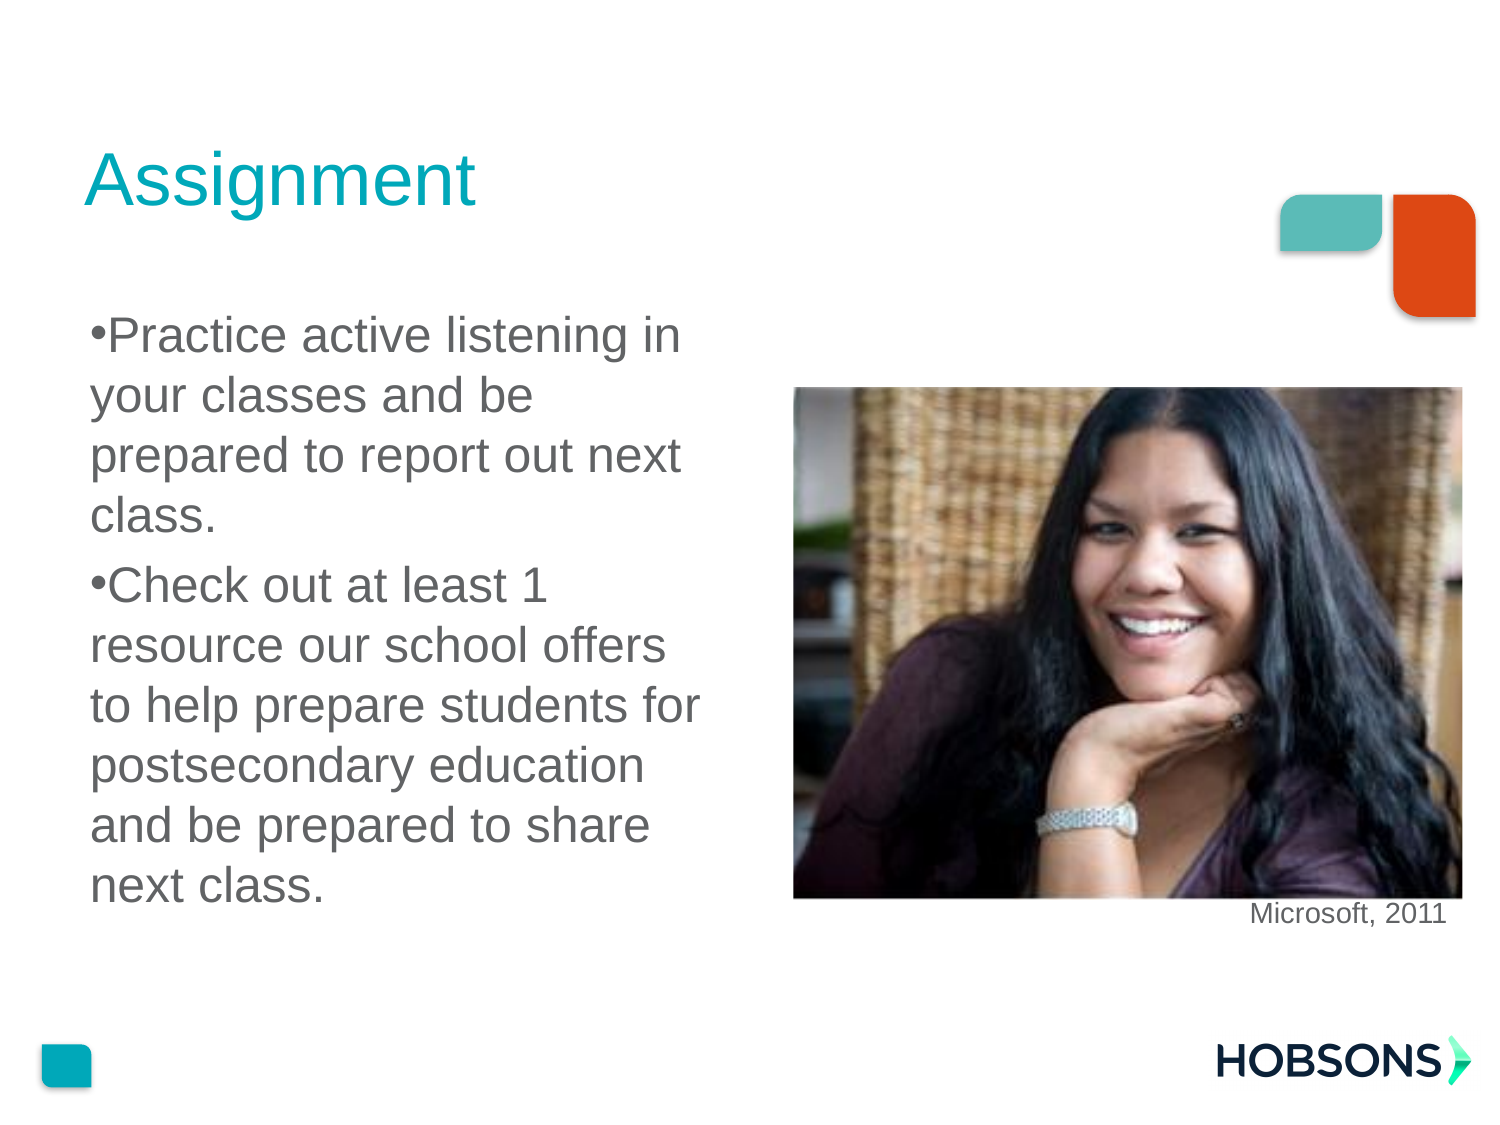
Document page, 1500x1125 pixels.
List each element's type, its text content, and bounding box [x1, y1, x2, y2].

list Practice active listening in your classes and be prepared to report out next class. Check out at least 1 resource our school offers to help prepare students for postsecondary education and be prepared to share next class. [75, 295, 750, 1038]
title Assignment [69, 48, 1239, 236]
text_box Microsoft, 2011 [1187, 907, 1463, 937]
picture [793, 387, 1463, 901]
picture [1208, 1030, 1481, 1091]
